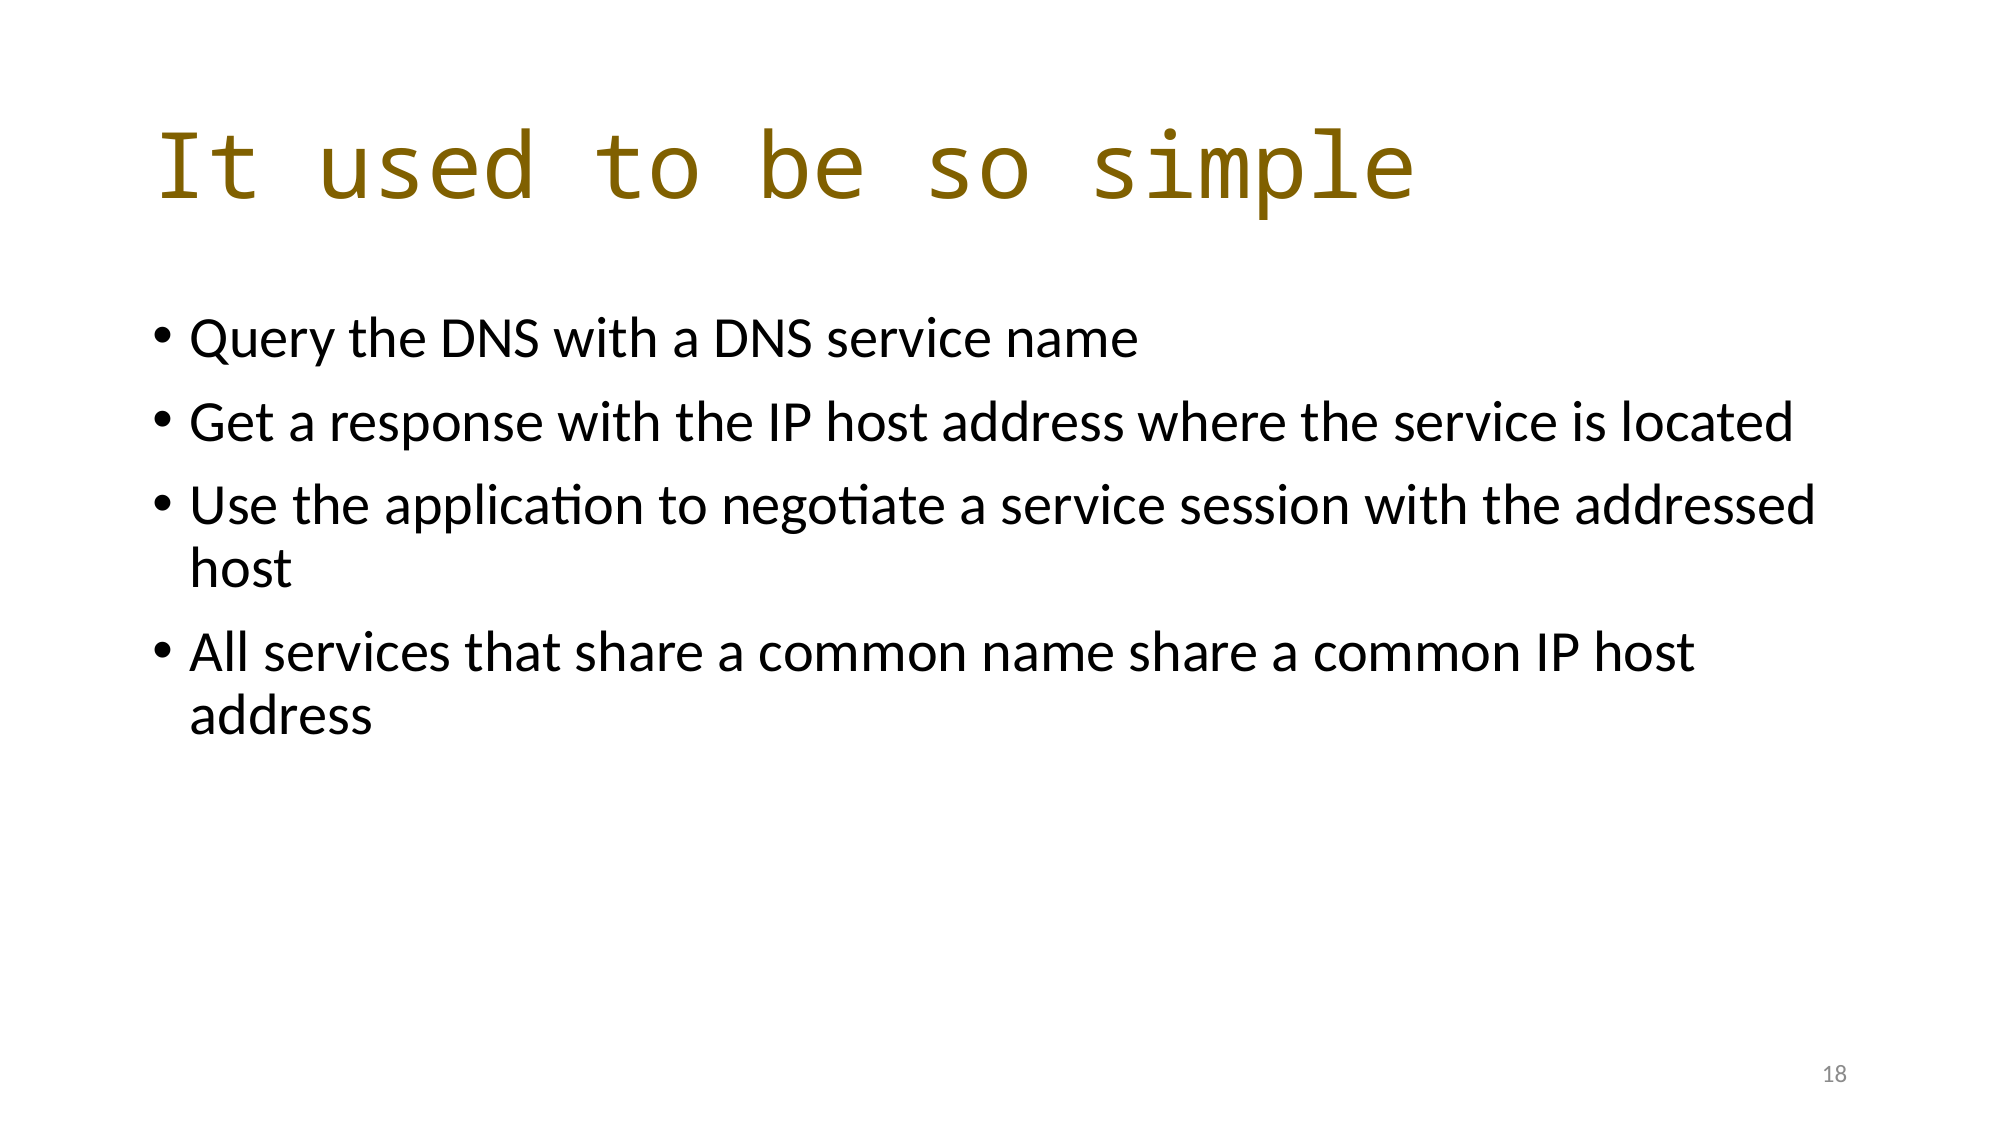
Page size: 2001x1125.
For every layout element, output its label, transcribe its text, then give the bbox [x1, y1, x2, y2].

title It used to be so simple [137, 59, 1863, 278]
list Query the DNS with a DNS service name Get a response with the IP host address where the service is located Use the application to negotiate a service session with the addressed host All services that share a common name share a common IP host address [137, 299, 1863, 1014]
slide_number 18 [1412, 1042, 1863, 1103]
